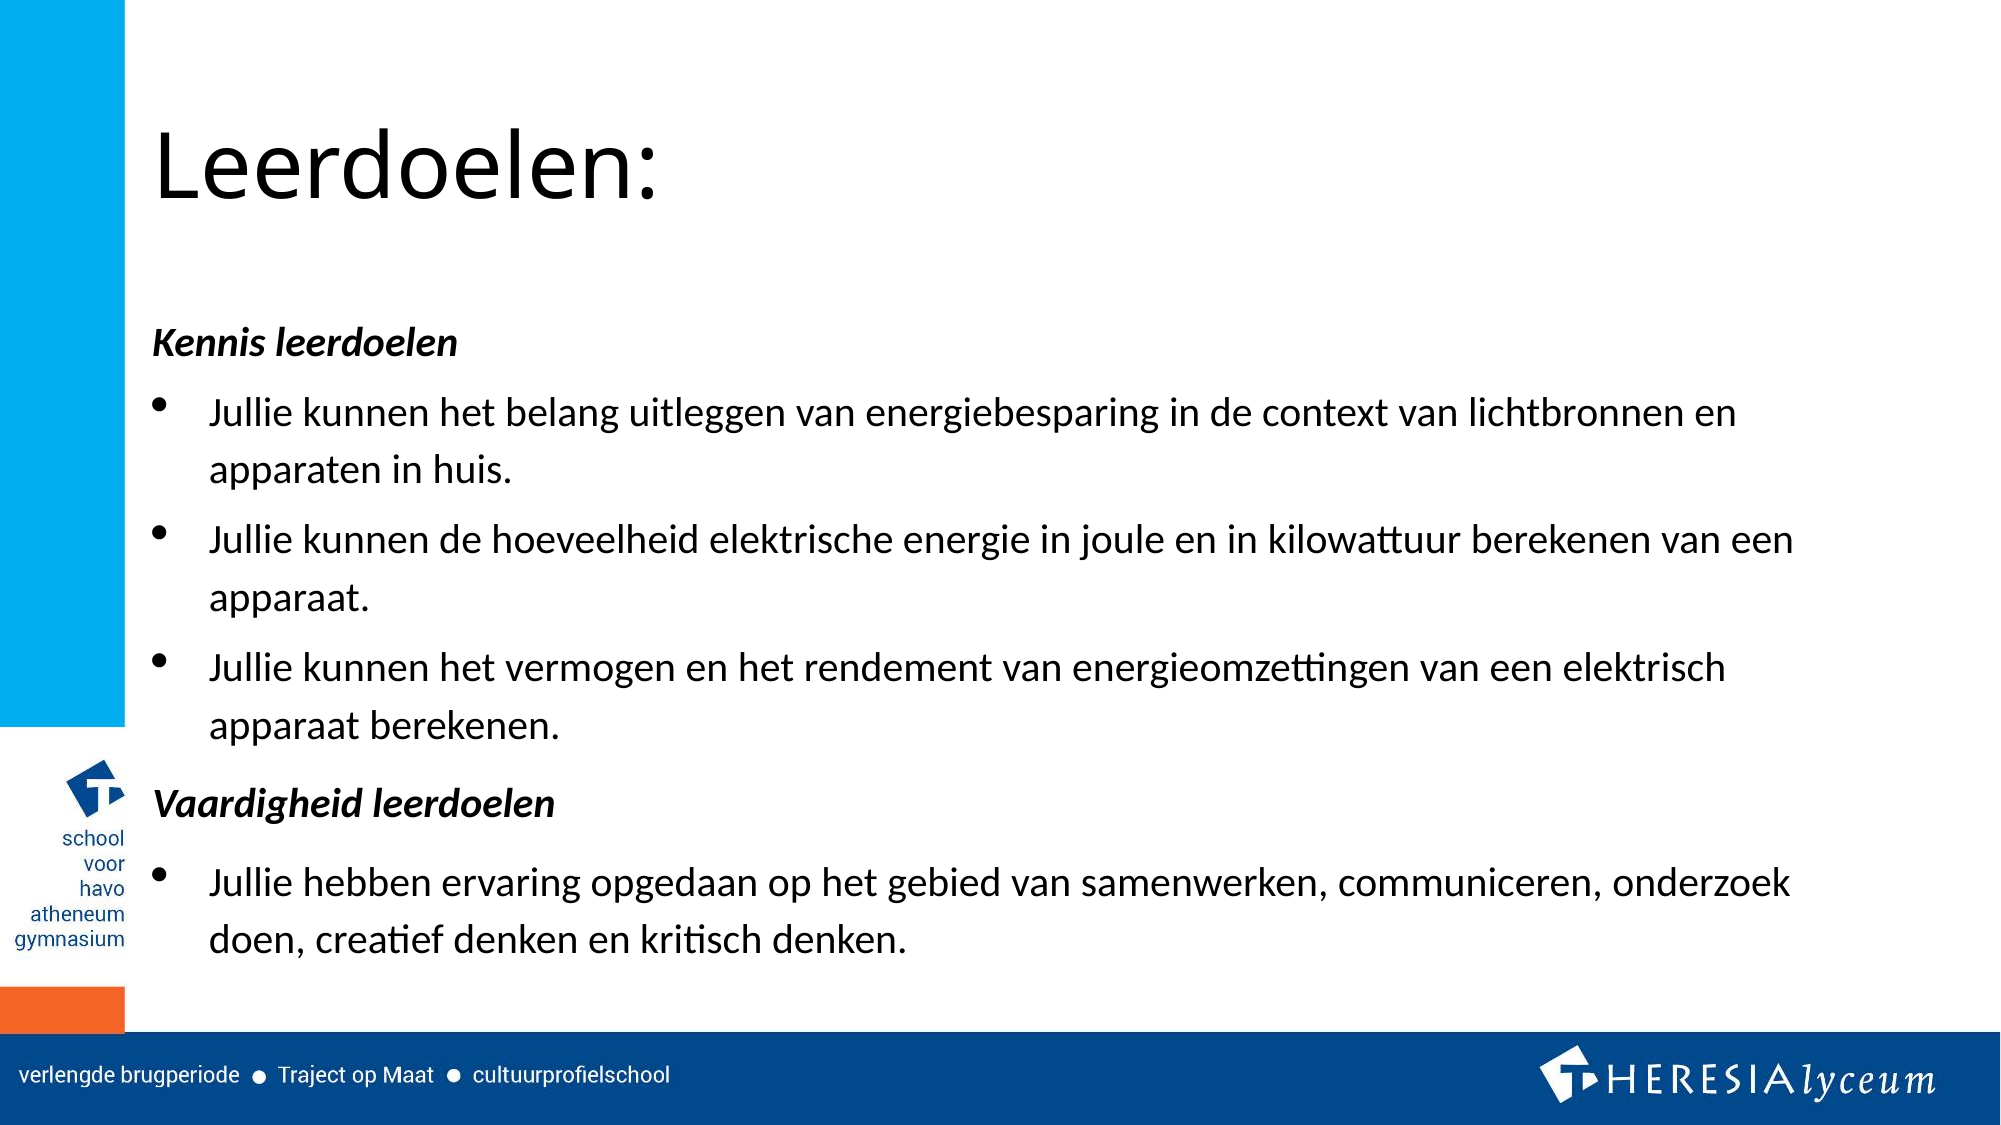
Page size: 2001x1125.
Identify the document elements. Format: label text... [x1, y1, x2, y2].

list Kennis leerdoelen Jullie kunnen het belang uitleggen van energiebesparing in de context van lichtbronnen en apparaten in huis. Jullie kunnen de hoeveelheid elektrische energie in joule en in kilowattuur berekenen van een apparaat. Jullie kunnen het vermogen en het rendement van energieomzettingen van een elektrisch apparaat berekenen. Vaardigheid leerdoelen Jullie hebben ervaring opgedaan op het gebied van samenwerken, communiceren, onderzoek doen, creatief denken en kritisch denken. [137, 299, 1863, 1014]
picture [0, 0, 2001, 1125]
title Leerdoelen: [137, 59, 1863, 278]
